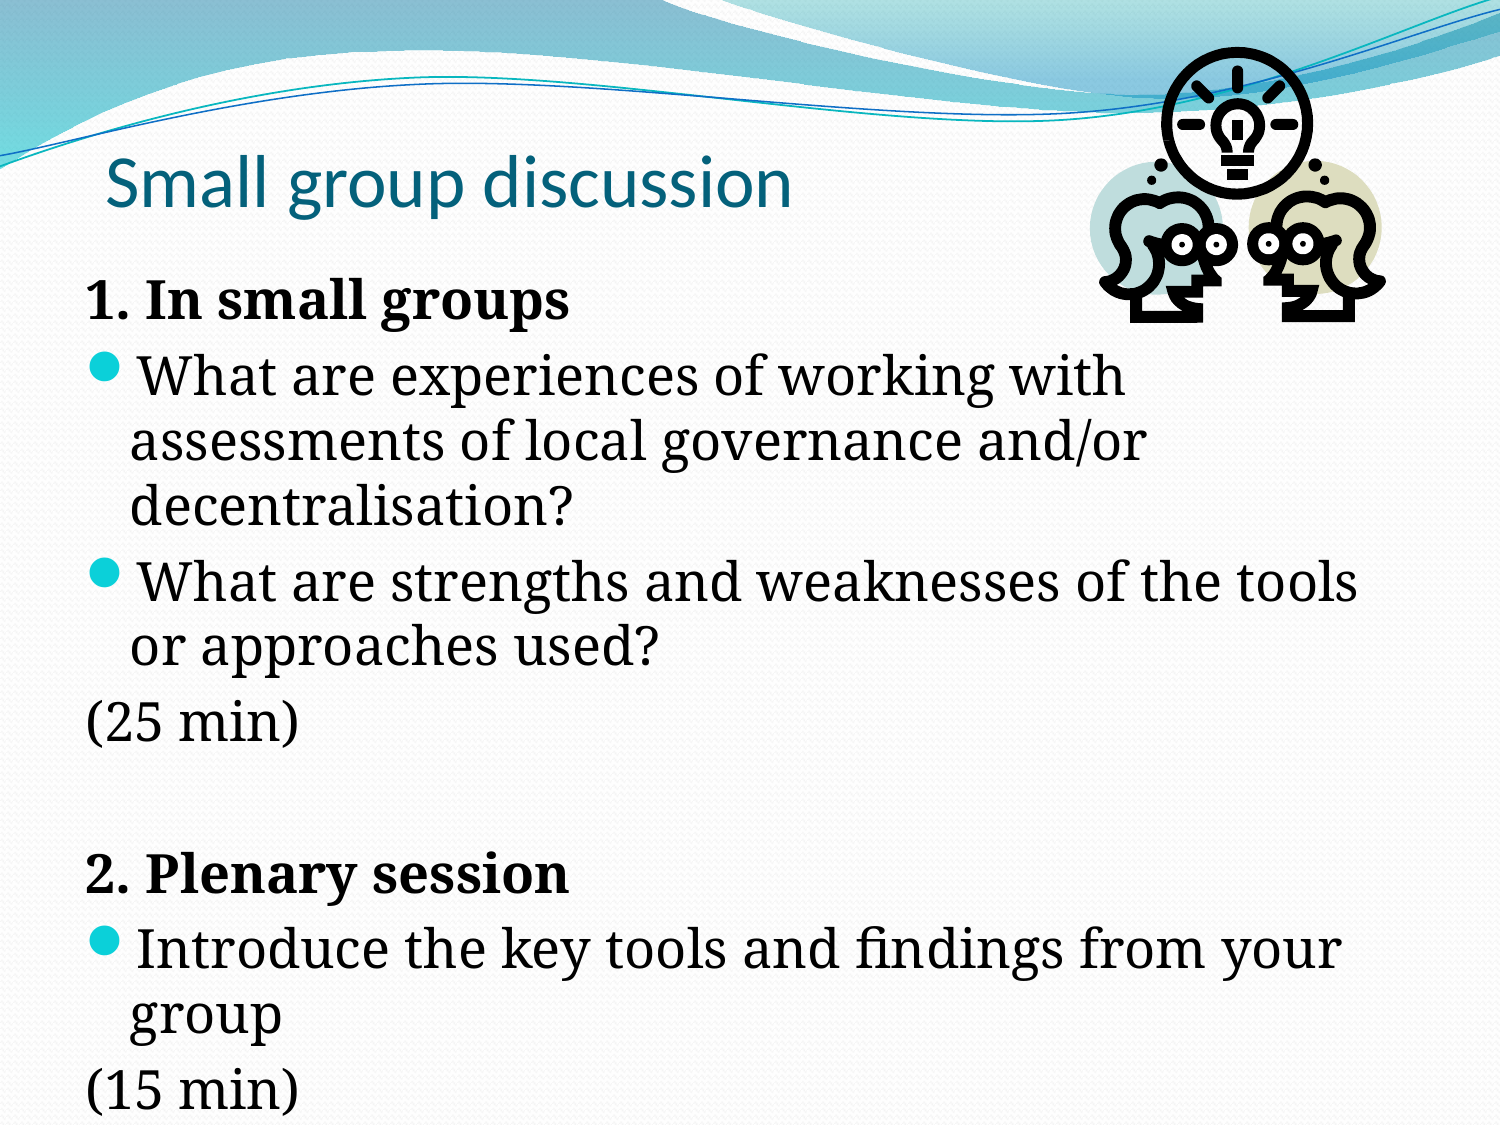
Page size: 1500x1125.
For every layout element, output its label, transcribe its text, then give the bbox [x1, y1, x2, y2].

picture [1089, 46, 1387, 324]
title Small group discussion [105, 34, 1456, 223]
text_box [74, 317, 1425, 1038]
list 1. In small groups What are experiences of working with assessments of local governance and/or decentralisation? What are strengths and weaknesses of the tools or approaches used? (25 min) 2. Plenary session Introduce the key tools and findings from your group (15 min) [70, 257, 1421, 1066]
